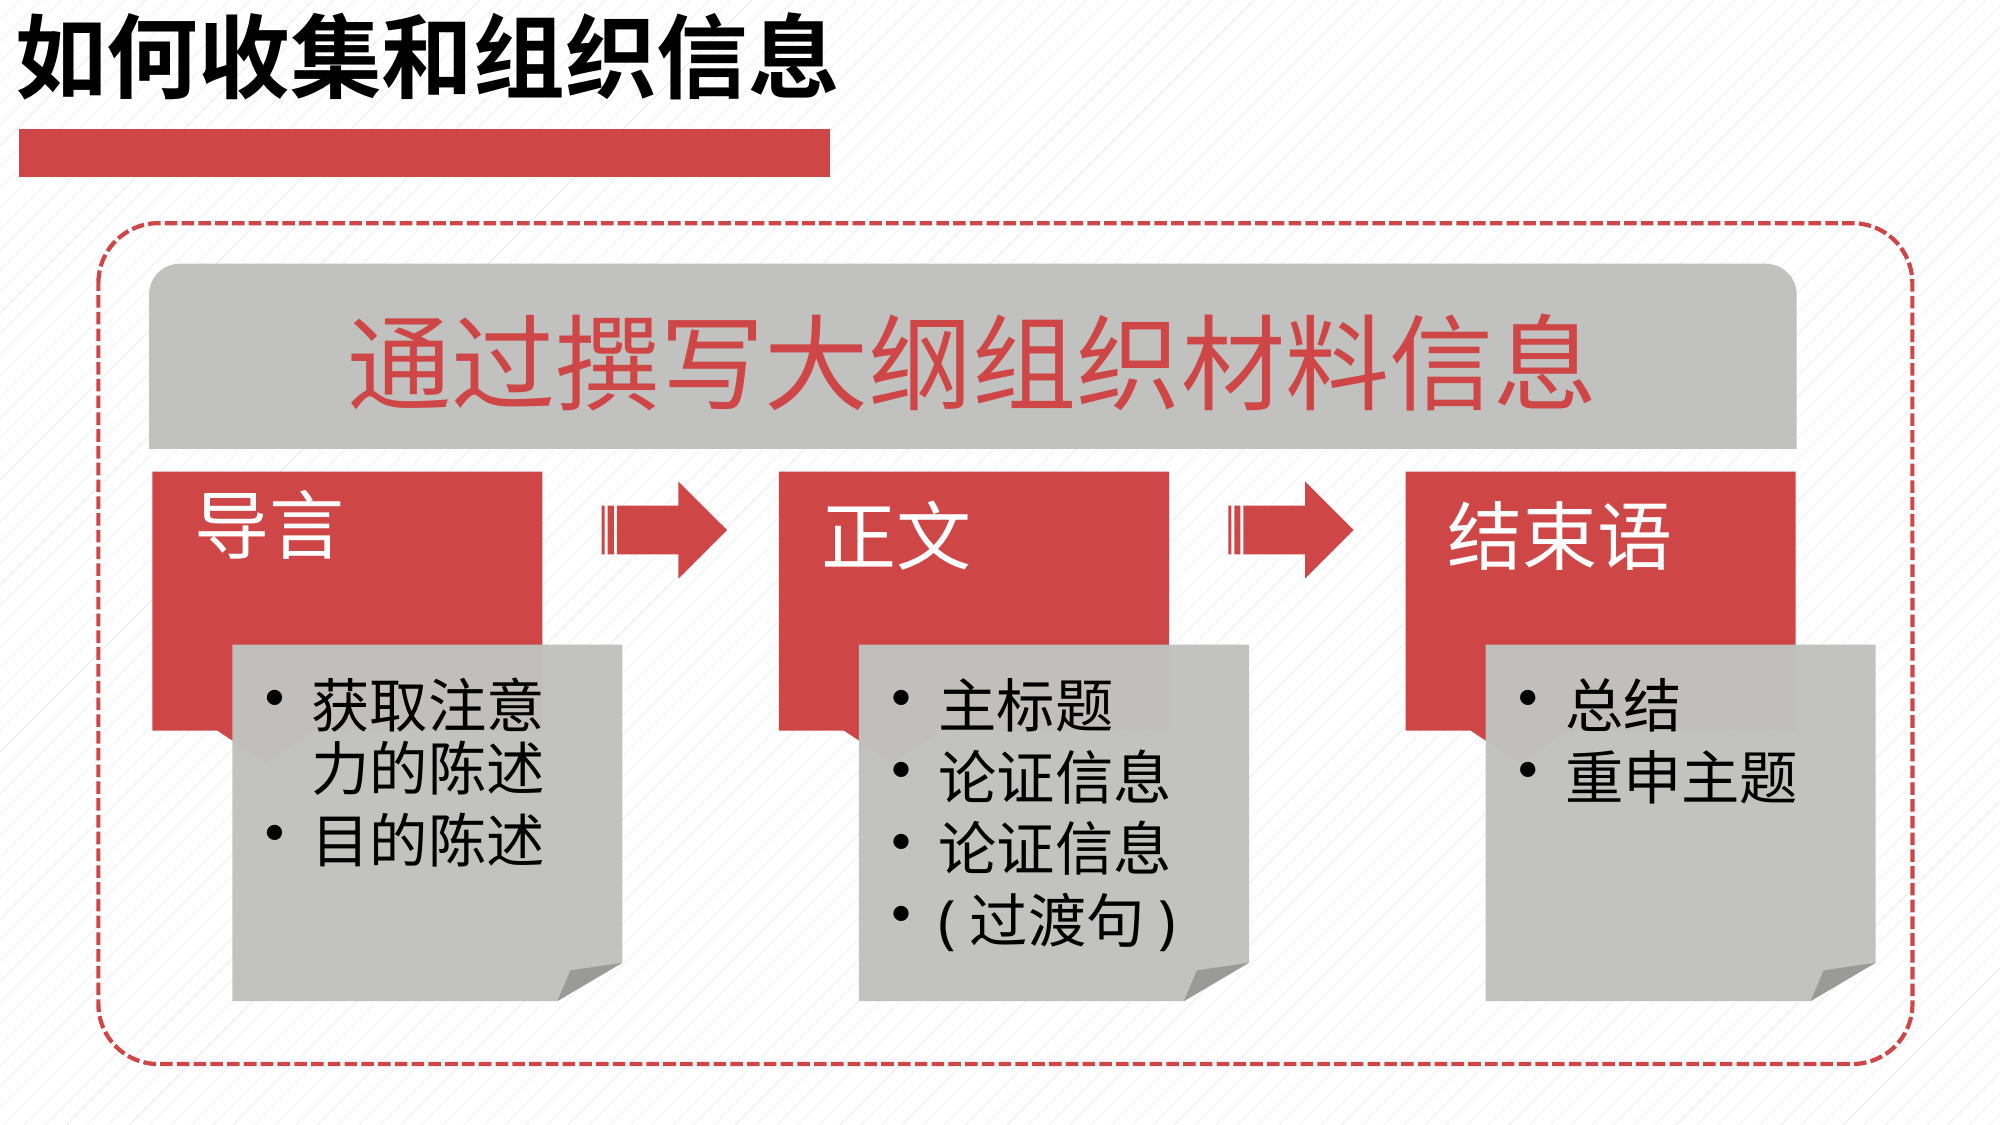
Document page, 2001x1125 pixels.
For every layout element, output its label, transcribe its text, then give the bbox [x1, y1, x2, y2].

title 如何收集和组织信息 [0, 0, 877, 125]
text_box [97, 222, 1914, 1066]
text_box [152, 471, 1876, 1002]
